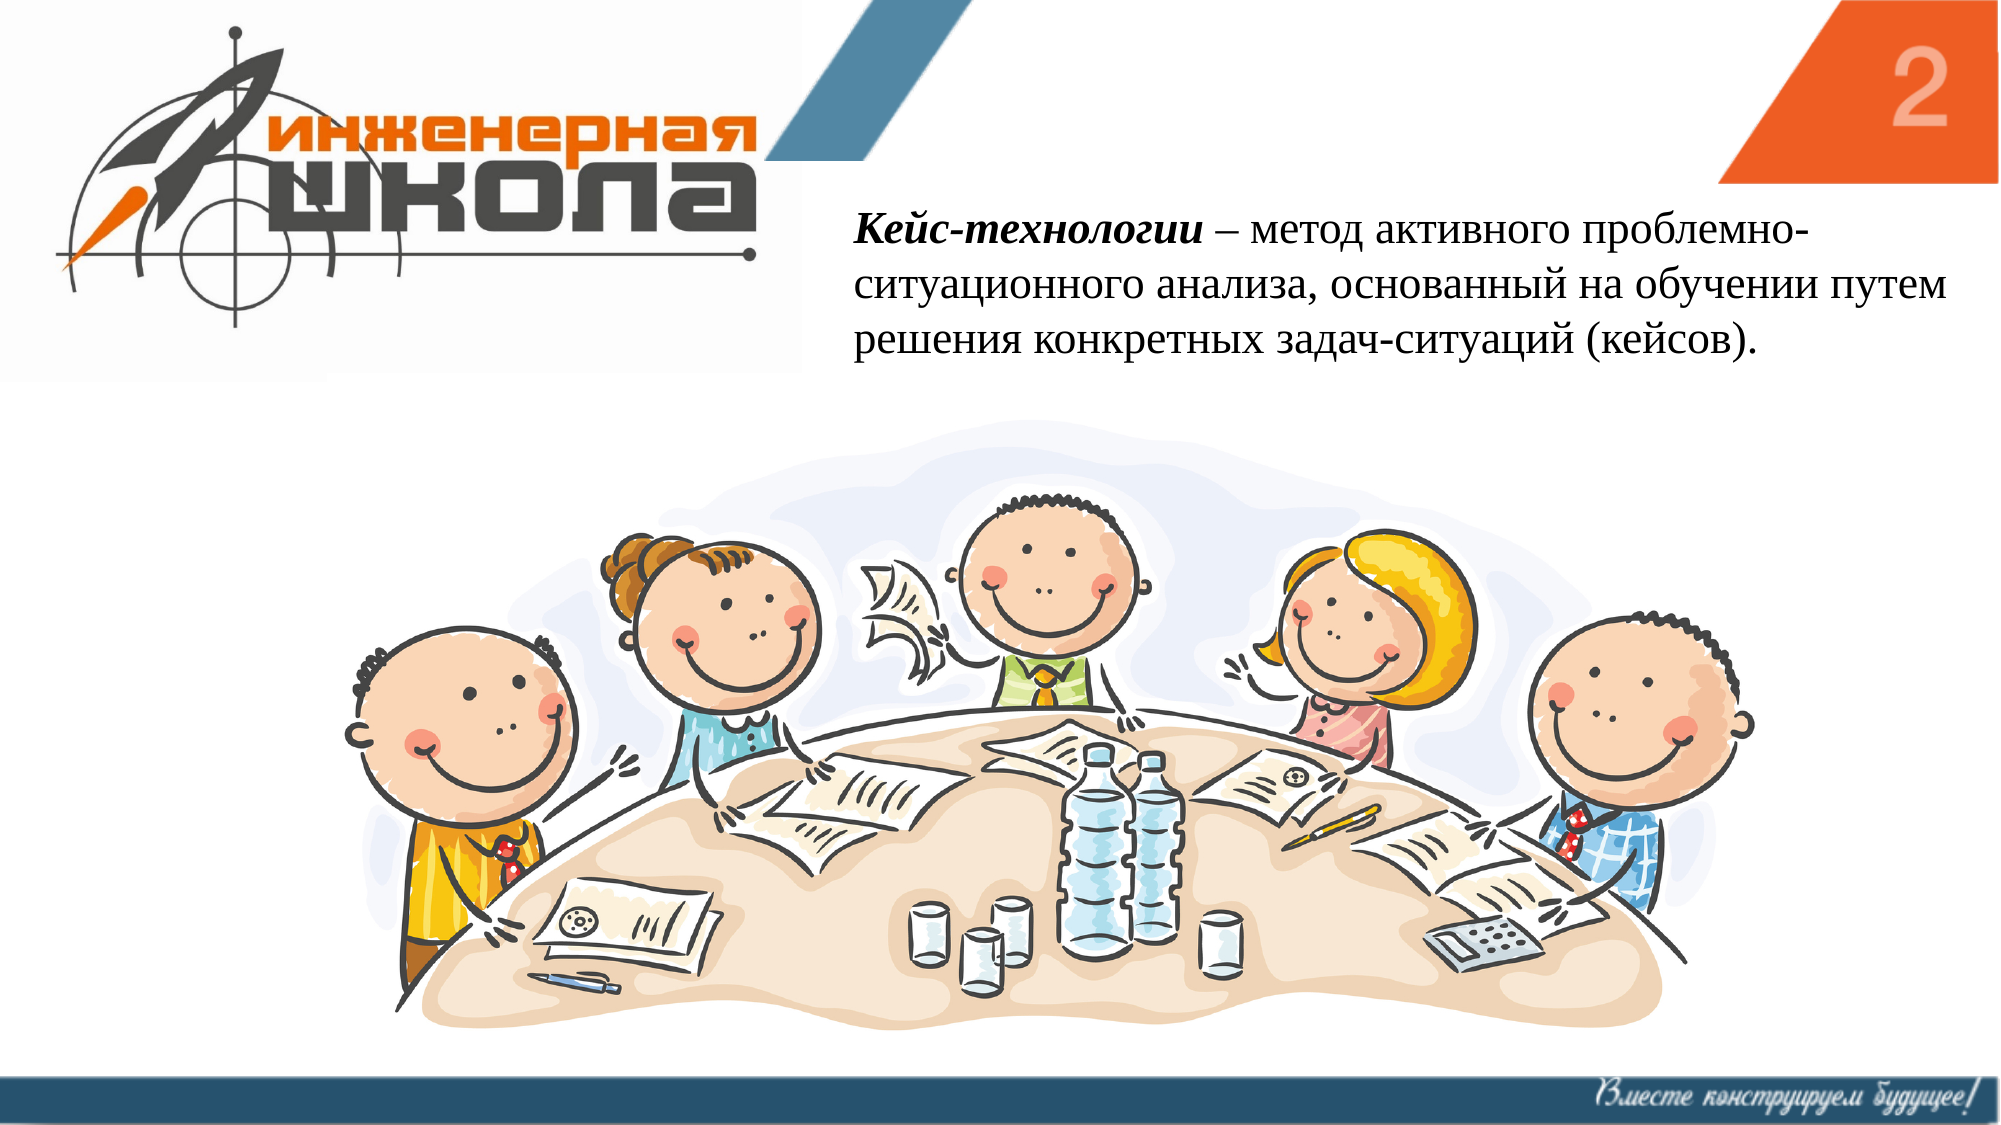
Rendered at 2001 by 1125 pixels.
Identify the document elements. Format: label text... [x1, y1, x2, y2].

picture [0, 0, 1768, 1064]
picture [1717, 0, 2000, 185]
picture [0, 1076, 2000, 1125]
text_box Кейс-технологии – метод активного проблемно-ситуационного анализа, основанный на обучении путем решения конкретных задач-ситуаций (кейсов). [838, 190, 1982, 426]
